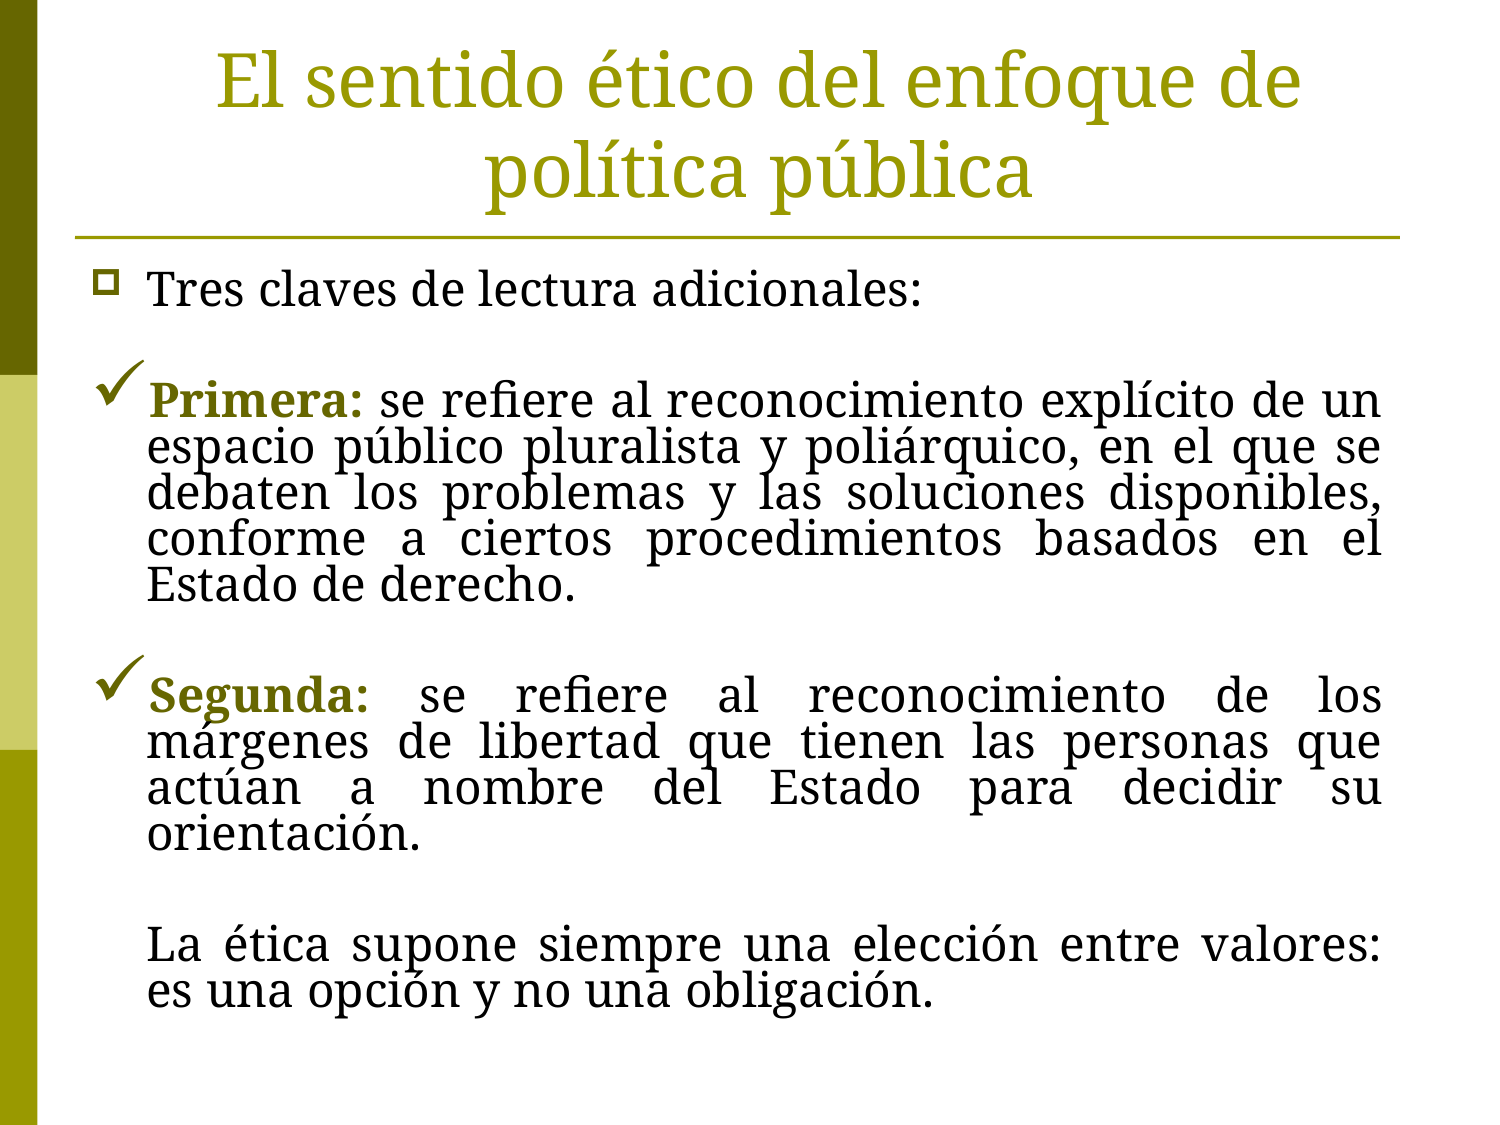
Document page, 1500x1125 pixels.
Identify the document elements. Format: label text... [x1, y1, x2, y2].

list Tres claves de lectura adicionales: Primera: se refiere al reconocimiento explícito de un espacio público pluralista y poliárquico, en el que se debaten los problemas y las soluciones disponibles, conforme a ciertos procedimientos basados en el Estado de derecho. Segunda: se refiere al reconocimiento de los márgenes de libertad que tienen las personas que actúan a nombre del Estado para decidir su orientación. La ética supone siempre una elección entre valores: es una opción y no una obligación. [74, 262, 1400, 1000]
title El sentido ético del enfoque de política pública [84, 32, 1436, 221]
